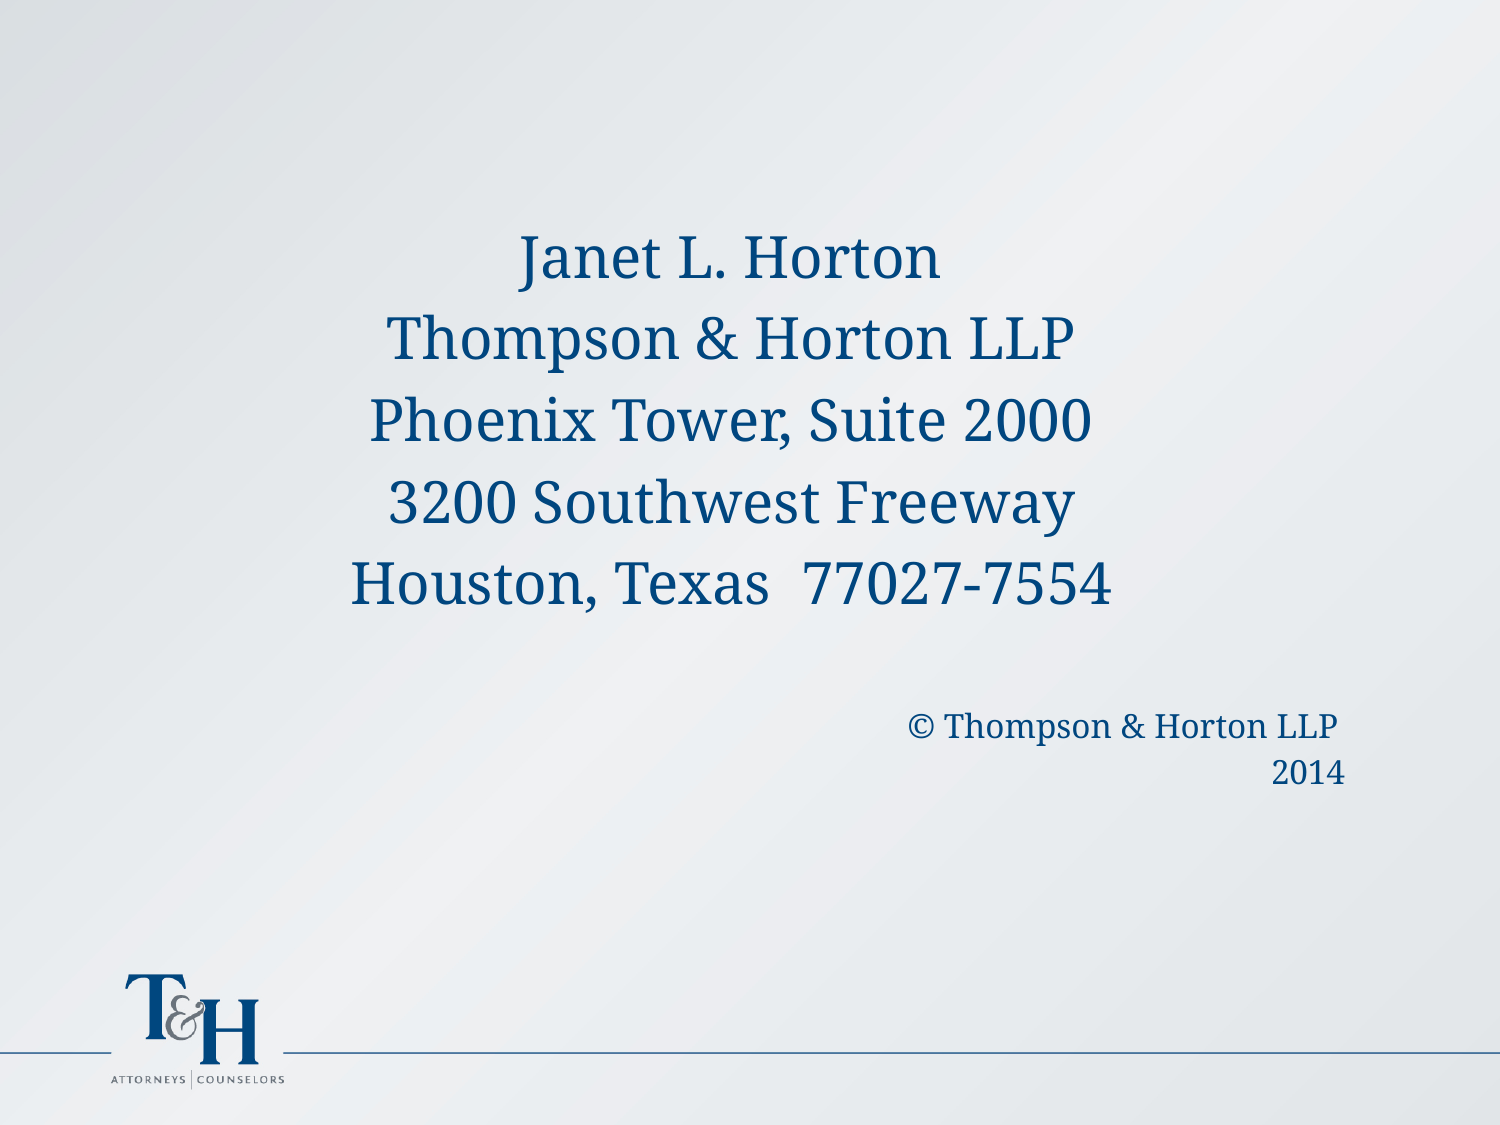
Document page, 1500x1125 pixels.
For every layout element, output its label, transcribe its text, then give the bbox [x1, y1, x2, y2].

picture [0, 0, 1500, 1125]
text_box Janet L. Horton Thompson & Horton LLP Phoenix Tower, Suite 2000 3200 Southwest Freeway Houston, Texas 77027-7554 © Thompson & Horton LLP 2014 [0, 212, 1463, 825]
